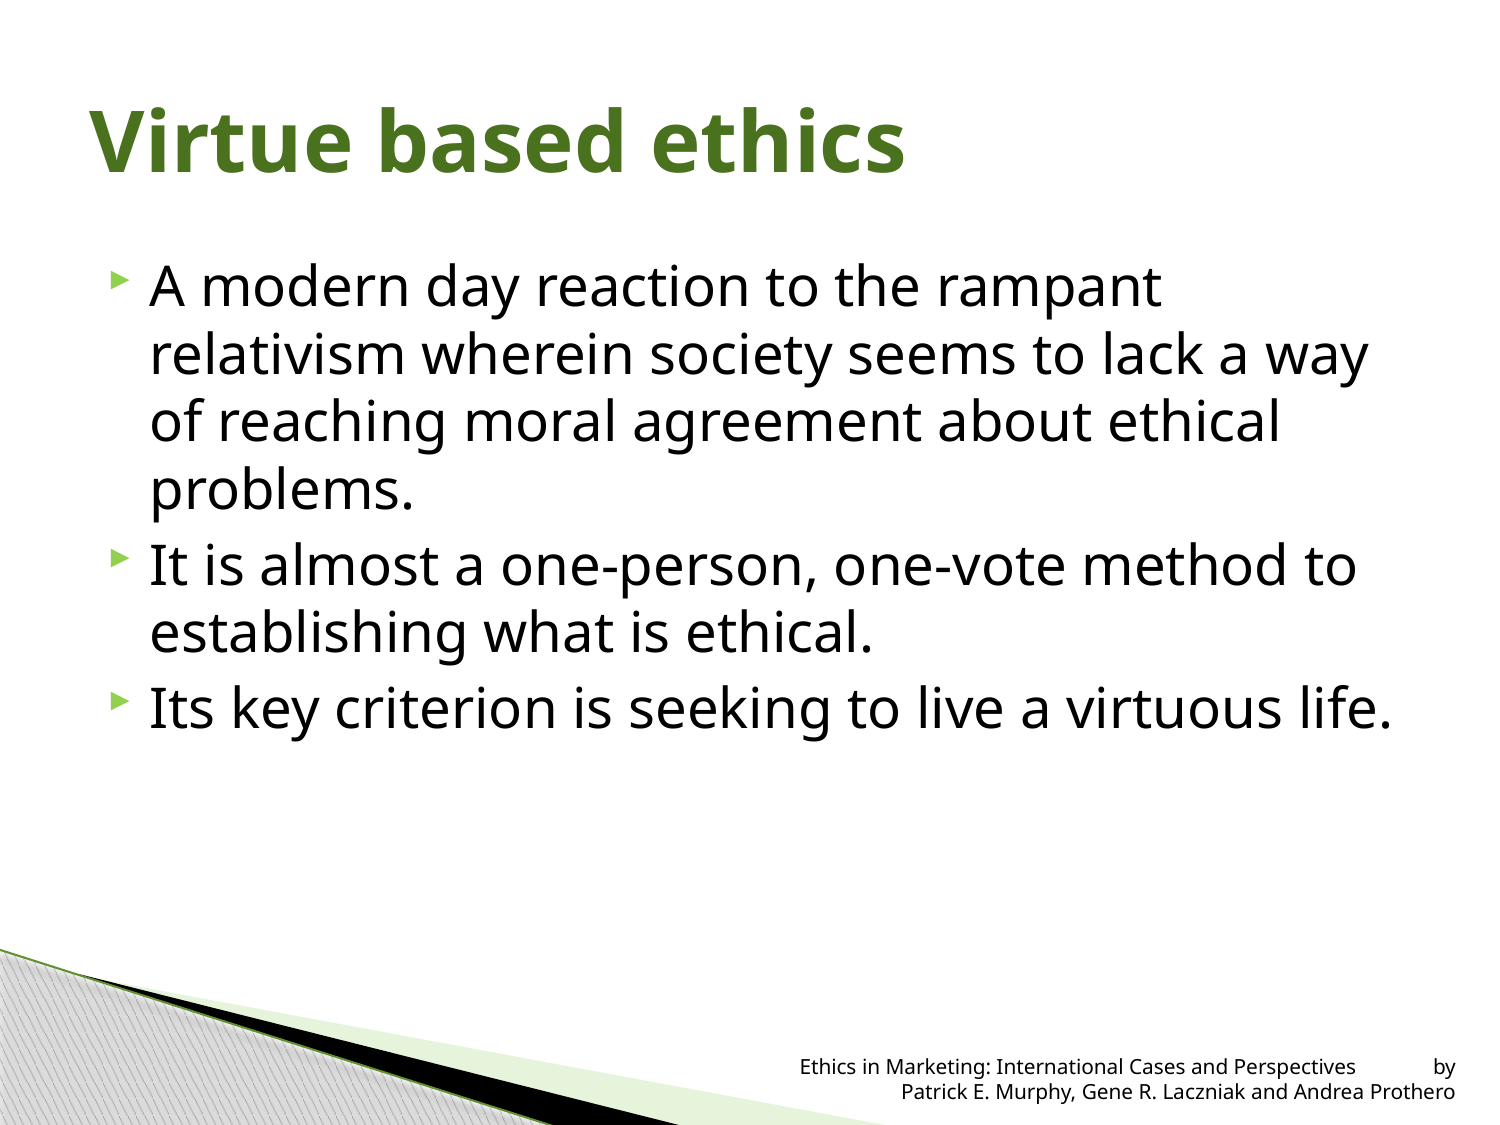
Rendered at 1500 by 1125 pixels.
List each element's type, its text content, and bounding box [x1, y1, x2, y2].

list A modern day reaction to the rampant relativism wherein society seems to lack a way of reaching moral agreement about ethical problems. It is almost a one-person, one-vote method to establishing what is ethical. Its key criterion is seeking to live a virtuous life. [75, 243, 1425, 986]
footer Ethics in Marketing: International Cases and Perspectives by Patrick E. Murphy, Gene R. Laczniak and Andrea Prothero [718, 1051, 1471, 1112]
title Virtue based ethics [75, 45, 1425, 233]
